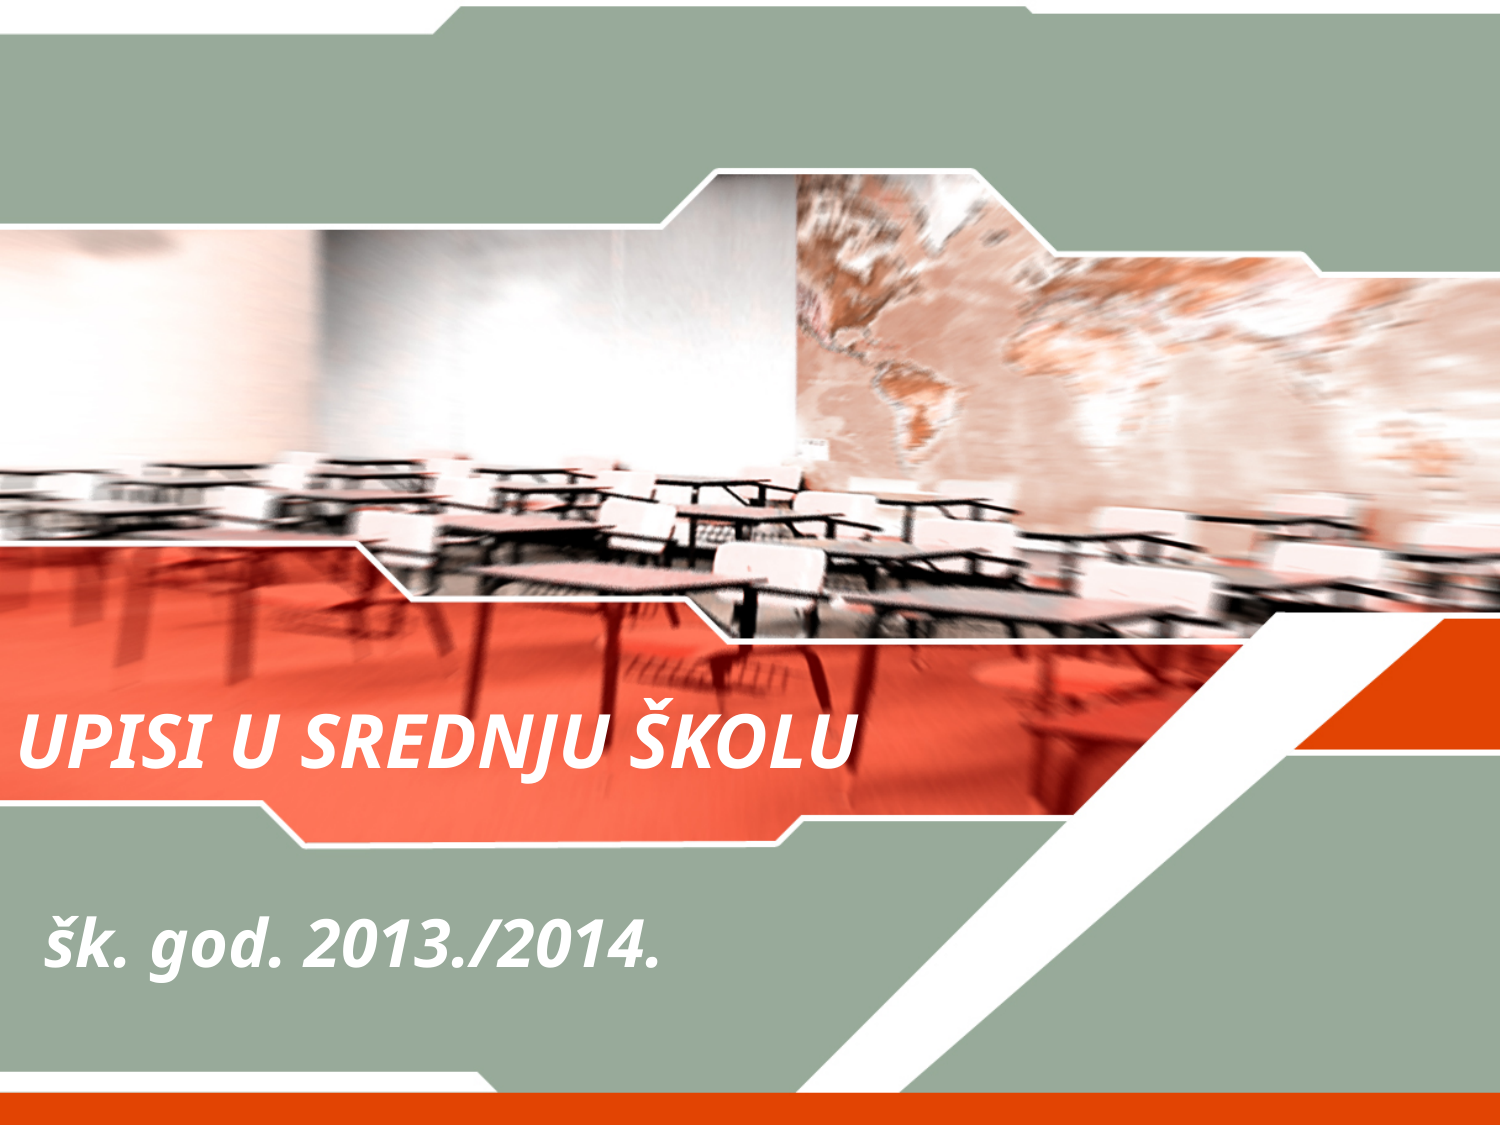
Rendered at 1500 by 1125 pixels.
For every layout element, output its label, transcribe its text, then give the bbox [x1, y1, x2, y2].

title UPISI U SREDNJU ŠKOLU [0, 644, 1263, 833]
picture [0, 0, 1500, 1125]
subtitle šk. god. 2013./2014. [29, 893, 1188, 1000]
